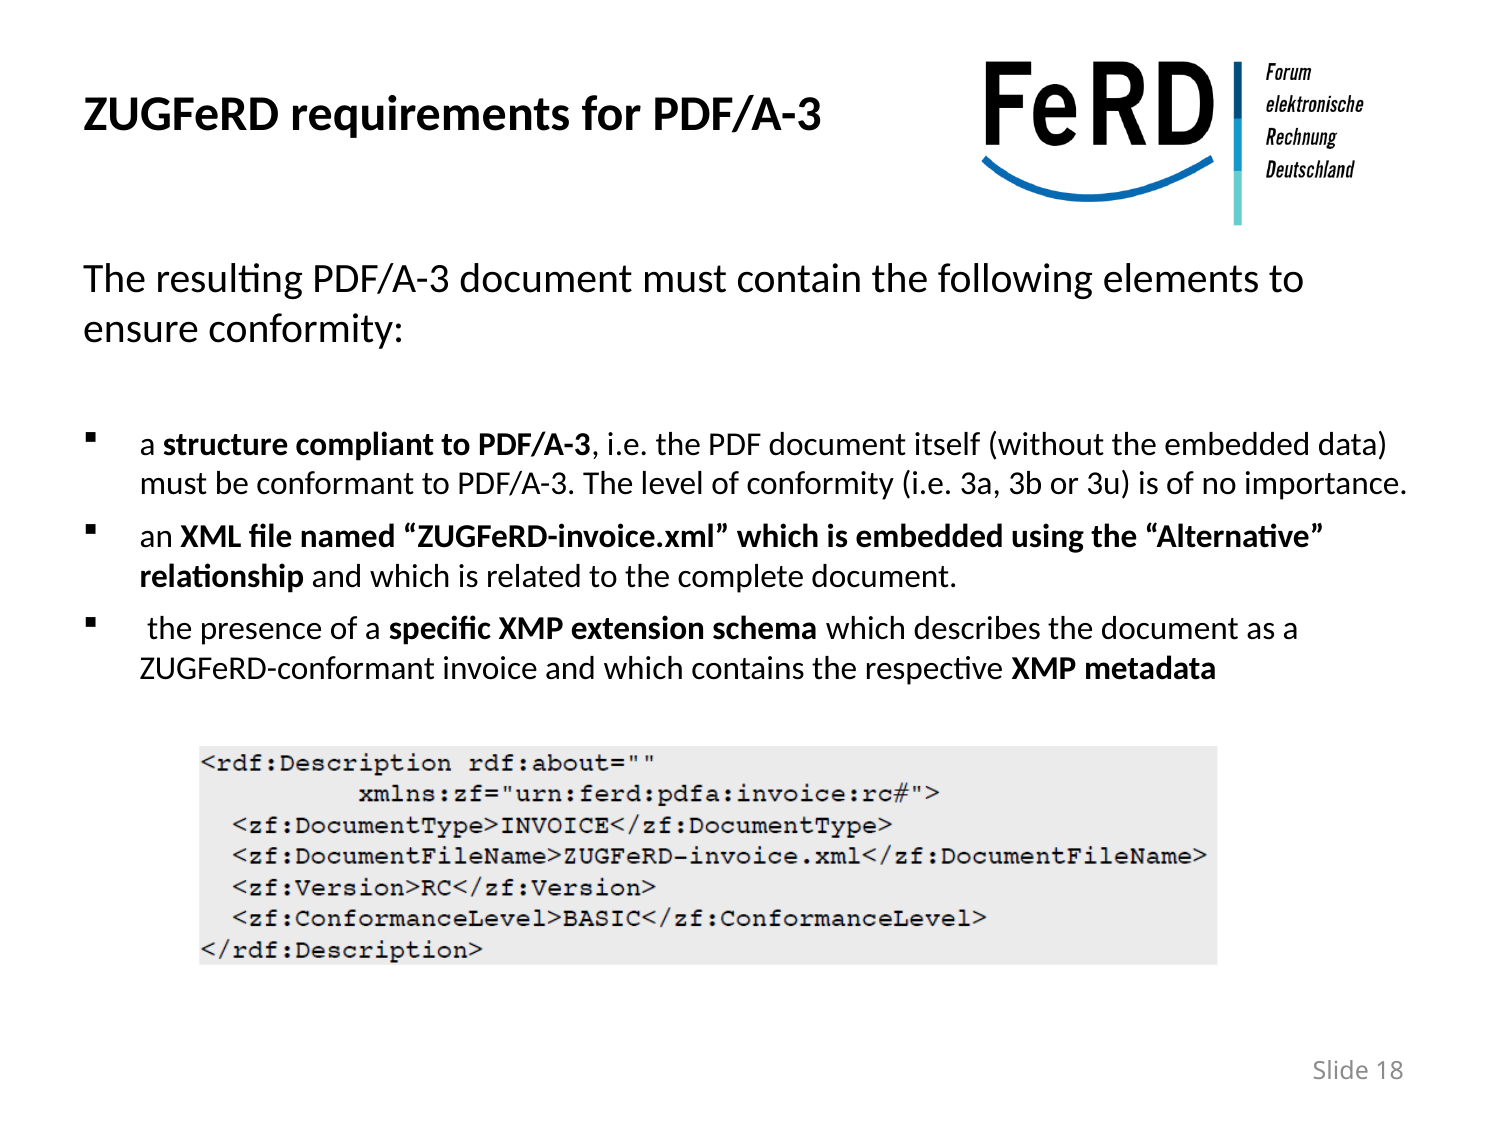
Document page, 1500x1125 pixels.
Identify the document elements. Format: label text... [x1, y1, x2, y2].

slide_number Slide 18 [1069, 1046, 1419, 1107]
list The resulting PDF/A-3 document must contain the following elements to ensure conformity: a structure compliant to PDF/A-3, i.e. the PDF document itself (without the embedded data) must be conformant to PDF/A-3. The level of conformity (i.e. 3a, 3b or 3u) is of no importance. an XML file named “ZUGFeRD-invoice.xml” which is embedded using the “Alternative” relationship and which is related to the complete document. the presence of a specific XMP extension schema which describes the document as a ZUGFeRD-conformant invoice and which contains the respective XMP metadata [68, 243, 1439, 1040]
title ZUGFeRD requirements for PDF/A-3 [68, 60, 963, 161]
picture [962, 42, 1424, 232]
picture [182, 739, 1235, 972]
